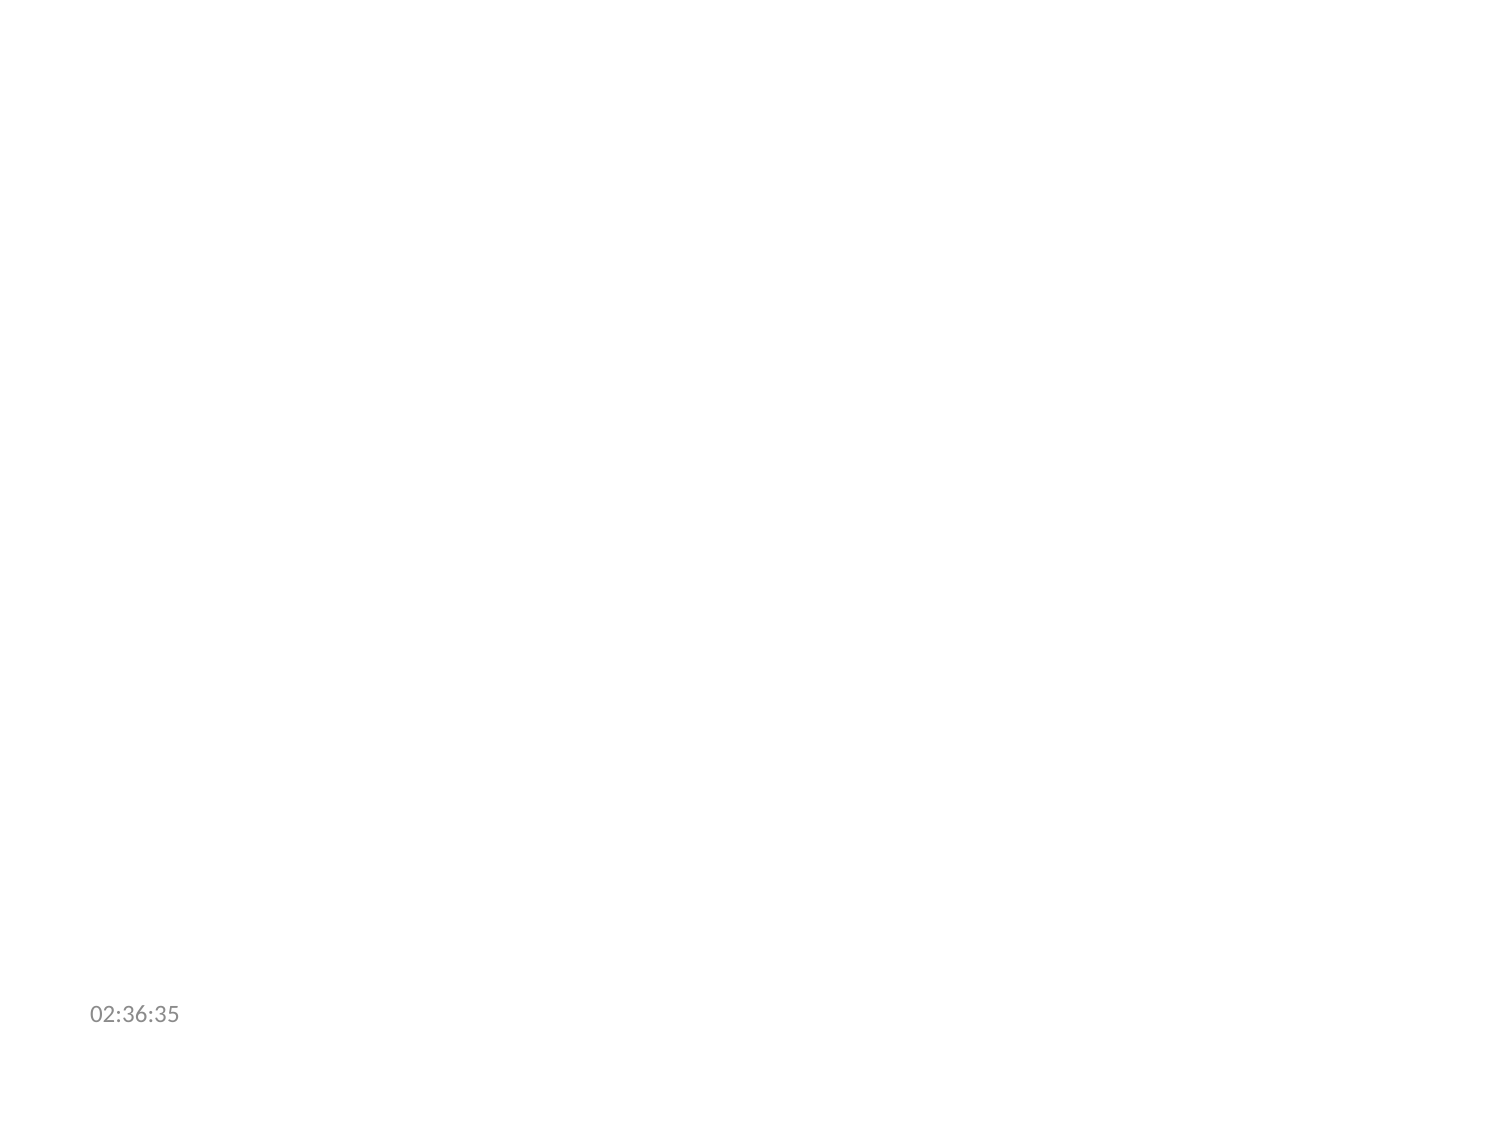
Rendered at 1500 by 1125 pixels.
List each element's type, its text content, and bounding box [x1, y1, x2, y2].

text_box 15:35:09 [75, 982, 425, 1043]
